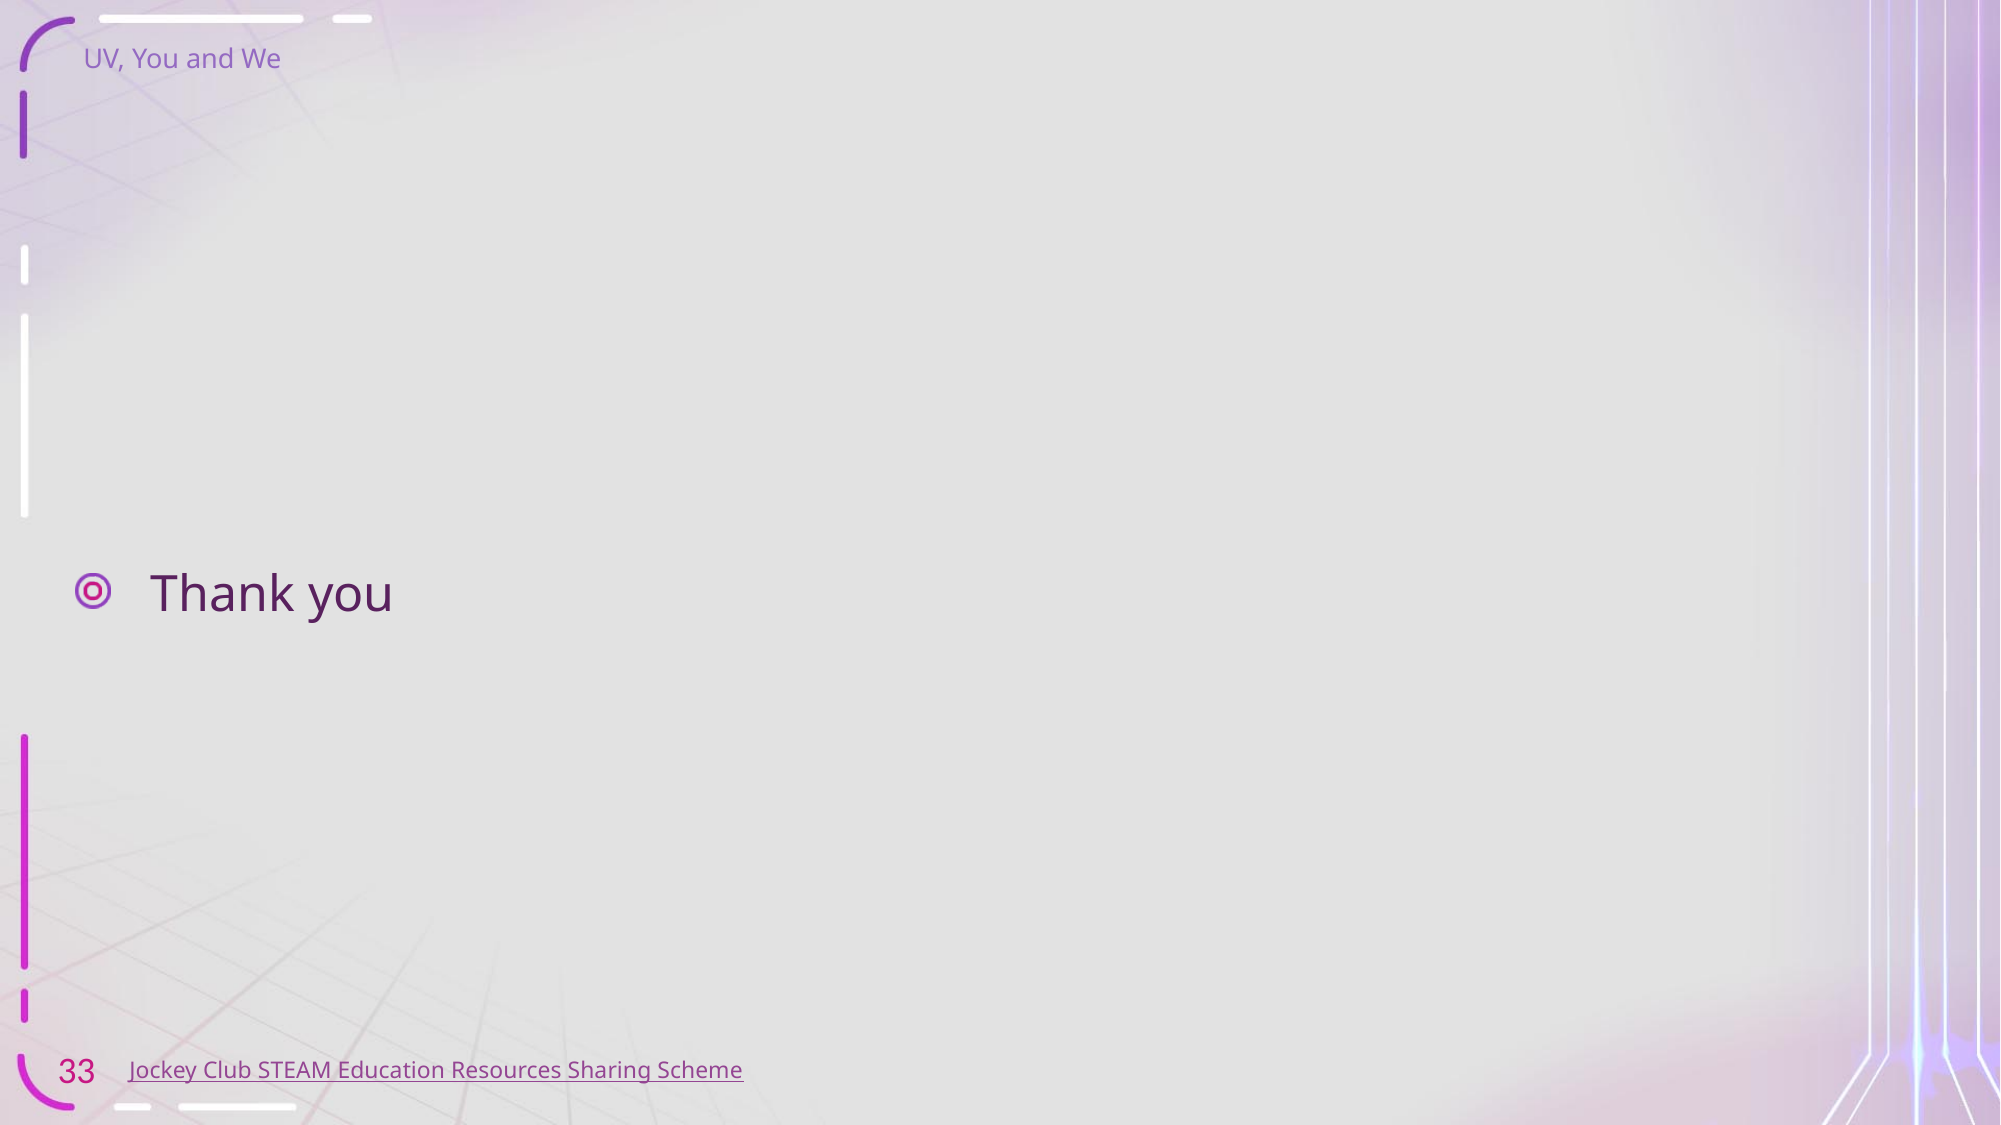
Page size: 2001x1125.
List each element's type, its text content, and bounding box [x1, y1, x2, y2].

picture [0, 0, 2001, 1125]
list Thank you [61, 284, 1862, 1043]
